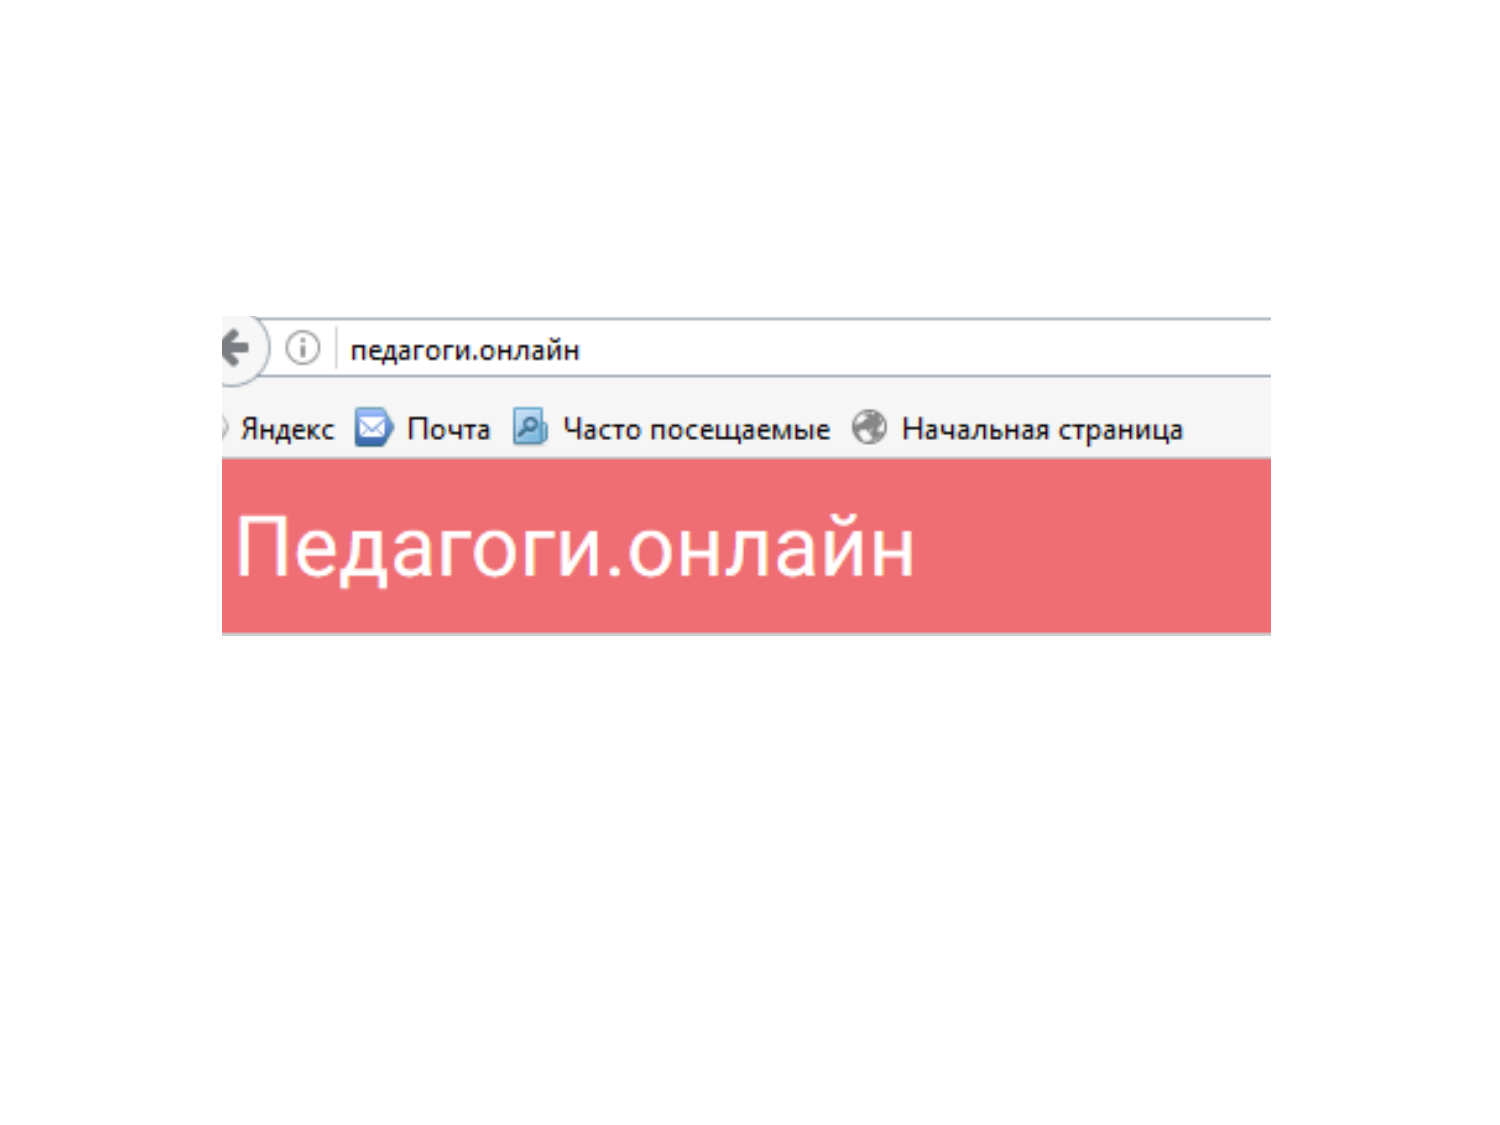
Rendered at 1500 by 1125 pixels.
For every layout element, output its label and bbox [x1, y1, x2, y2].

picture [222, 316, 1271, 636]
